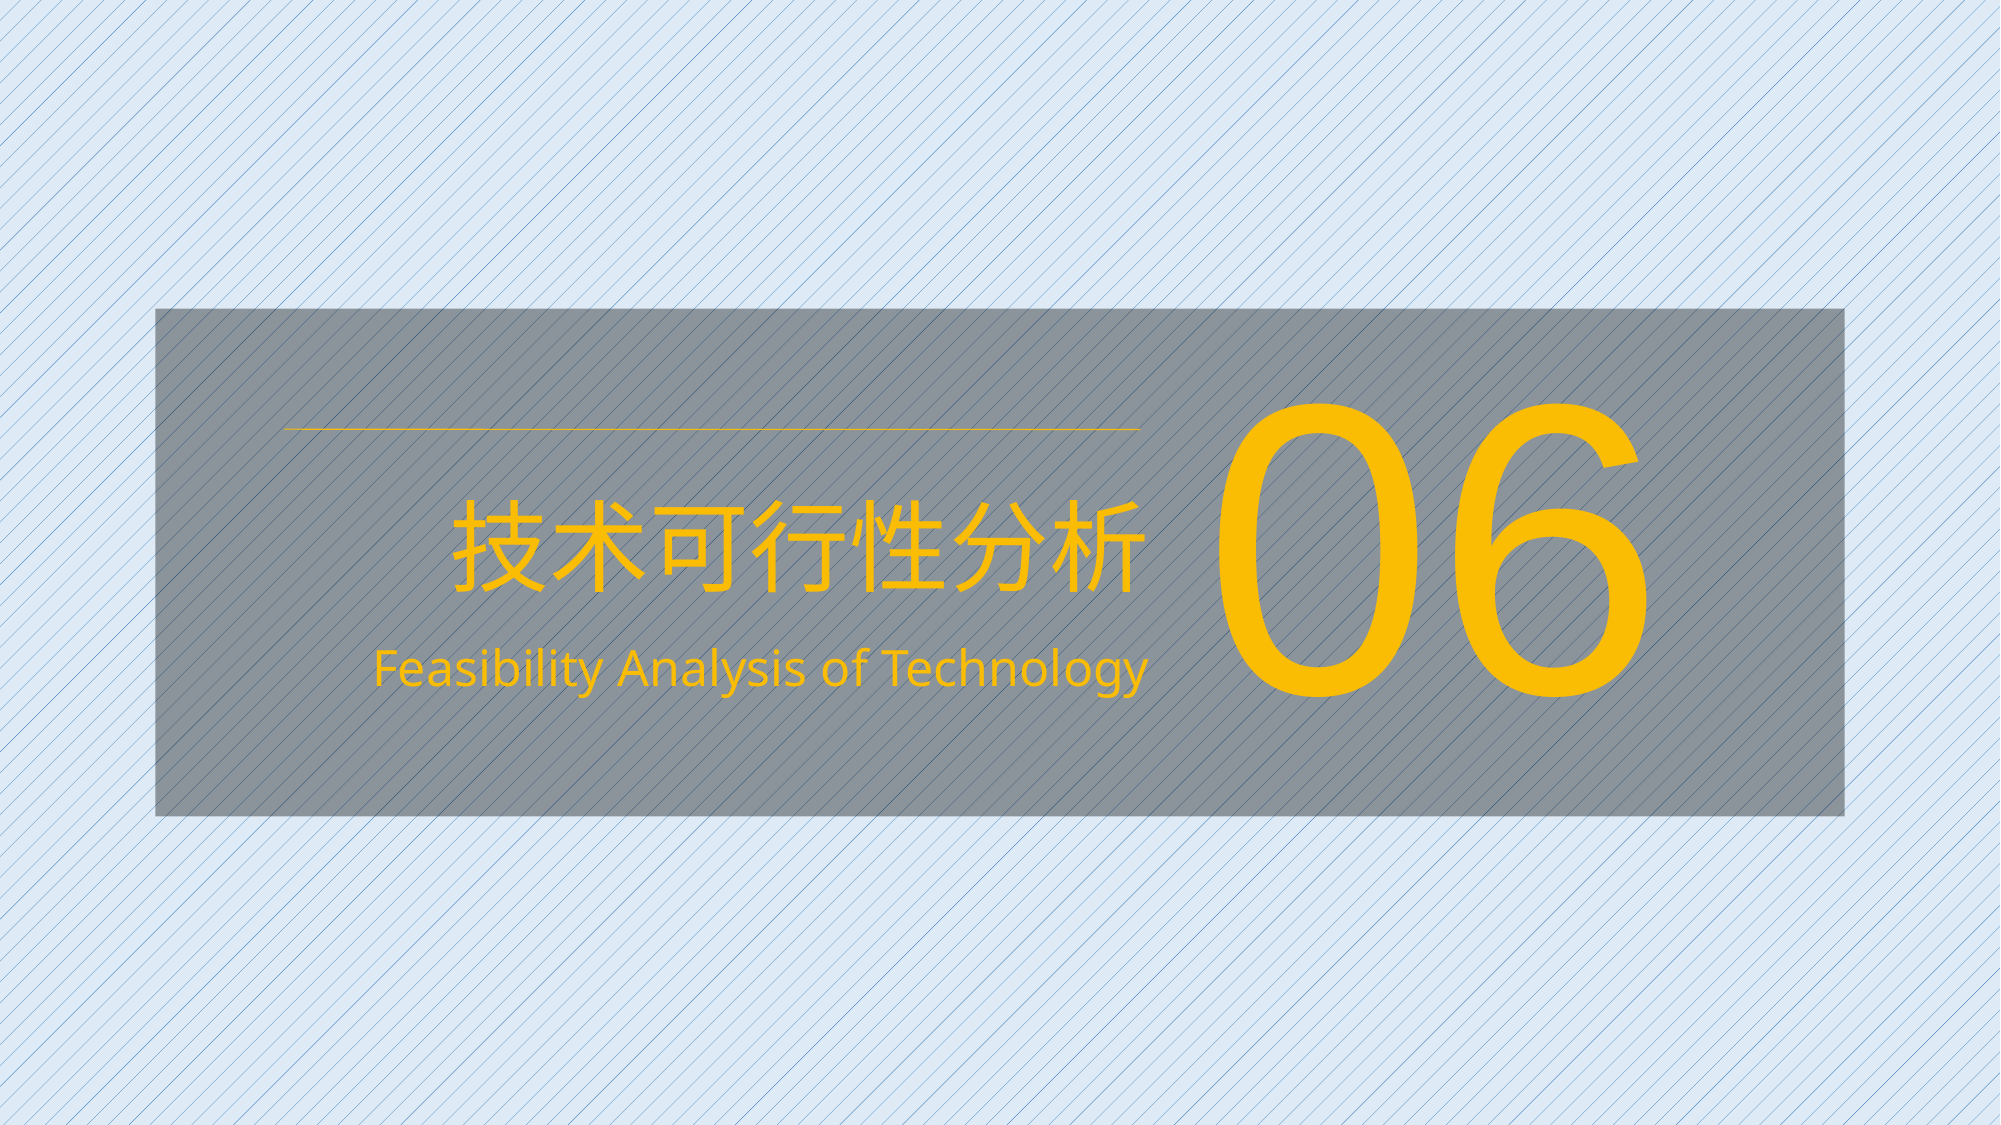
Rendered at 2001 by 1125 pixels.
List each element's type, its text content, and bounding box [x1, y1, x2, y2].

text_box 技术可行性分析 [196, 451, 1165, 612]
text_box Feasibility Analysis of Technology [196, 616, 1165, 705]
text_box 06 [1188, 268, 1781, 788]
